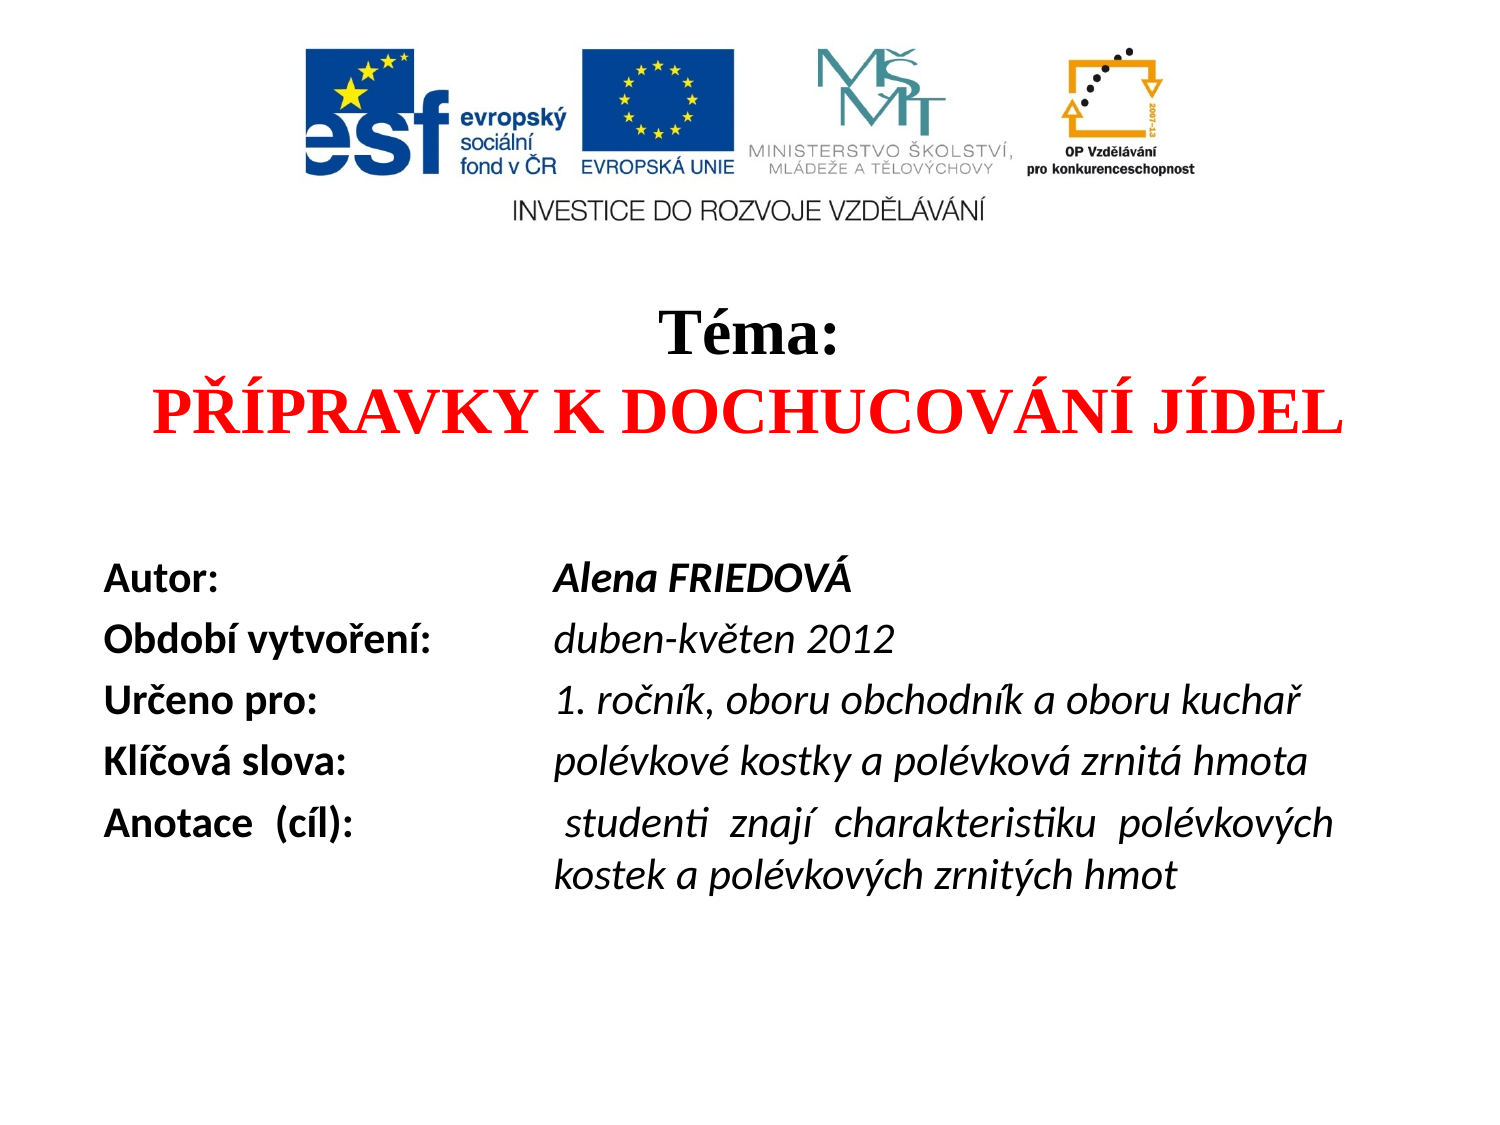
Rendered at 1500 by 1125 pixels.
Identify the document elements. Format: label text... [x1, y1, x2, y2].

picture [277, 30, 1223, 238]
title Téma: PŘÍPRAVKY K DOCHUCOVÁNÍ JÍDEL [112, 278, 1388, 457]
subtitle Autor: Alena FRIEDOVÁ Období vytvoření: duben-květen 2012 Určeno pro: 1. ročník, oboru obchodník a oboru kuchař Klíčová slova: polévkové kostky a polévková zrnitá hmota Anotace (cíl): studenti znají charakteristiku polévkových kostek a polévkových zrnitých hmot [88, 479, 1376, 1024]
